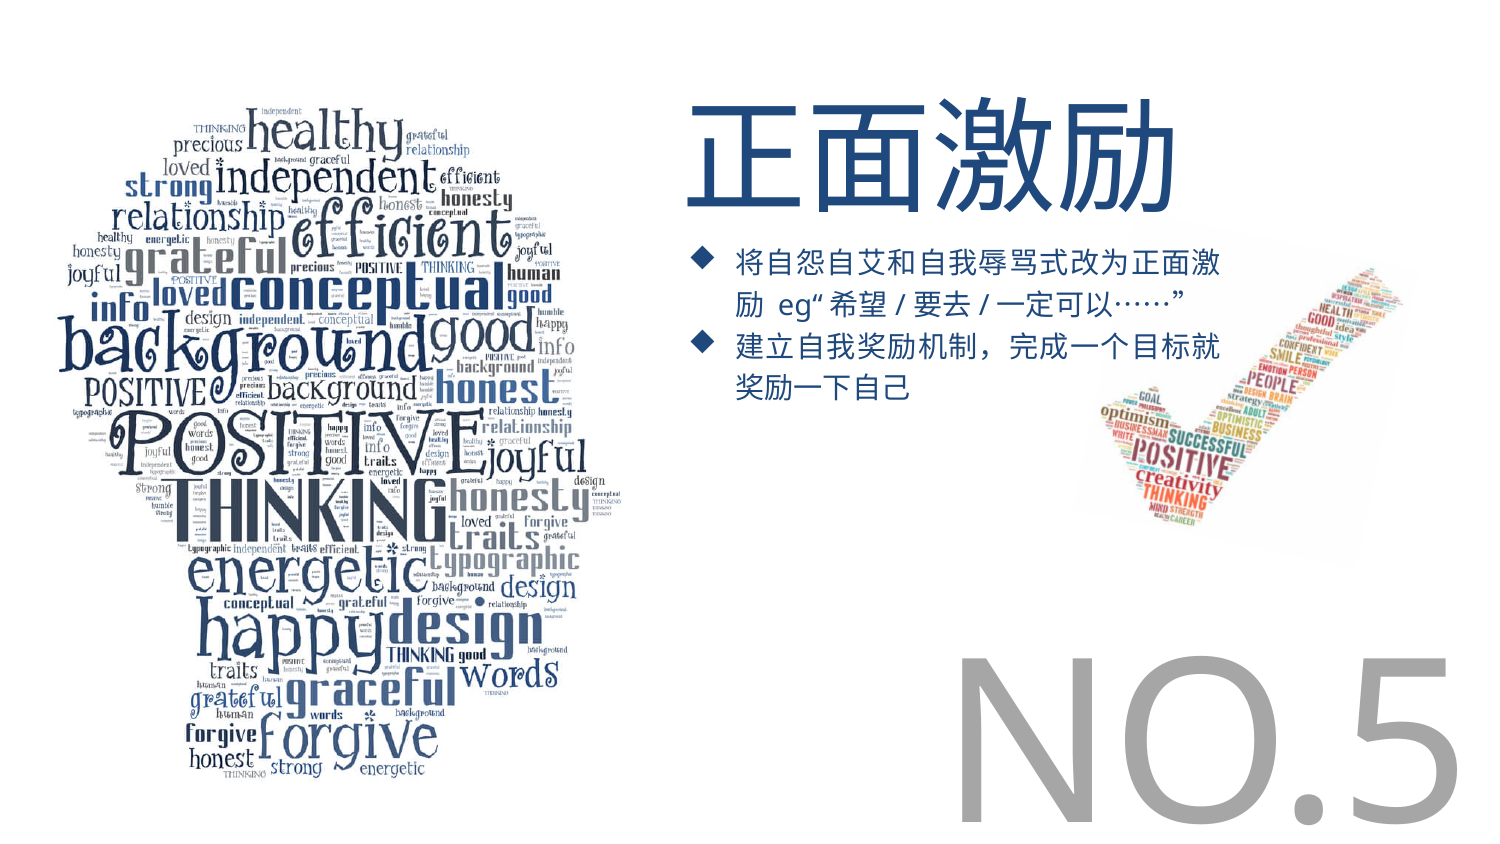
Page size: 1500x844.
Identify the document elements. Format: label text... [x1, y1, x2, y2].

text_box 正面激励 [661, 70, 1248, 235]
text_box 将自怨自艾和自我辱骂式改为正面激励 eg“希望/要去/一定可以……” 建立自我奖励机制，完成一个目标就奖励一下自己 [673, 235, 1101, 412]
picture [11, 46, 657, 787]
picture [1073, 235, 1417, 568]
text_box NO.5 [925, 585, 1500, 797]
